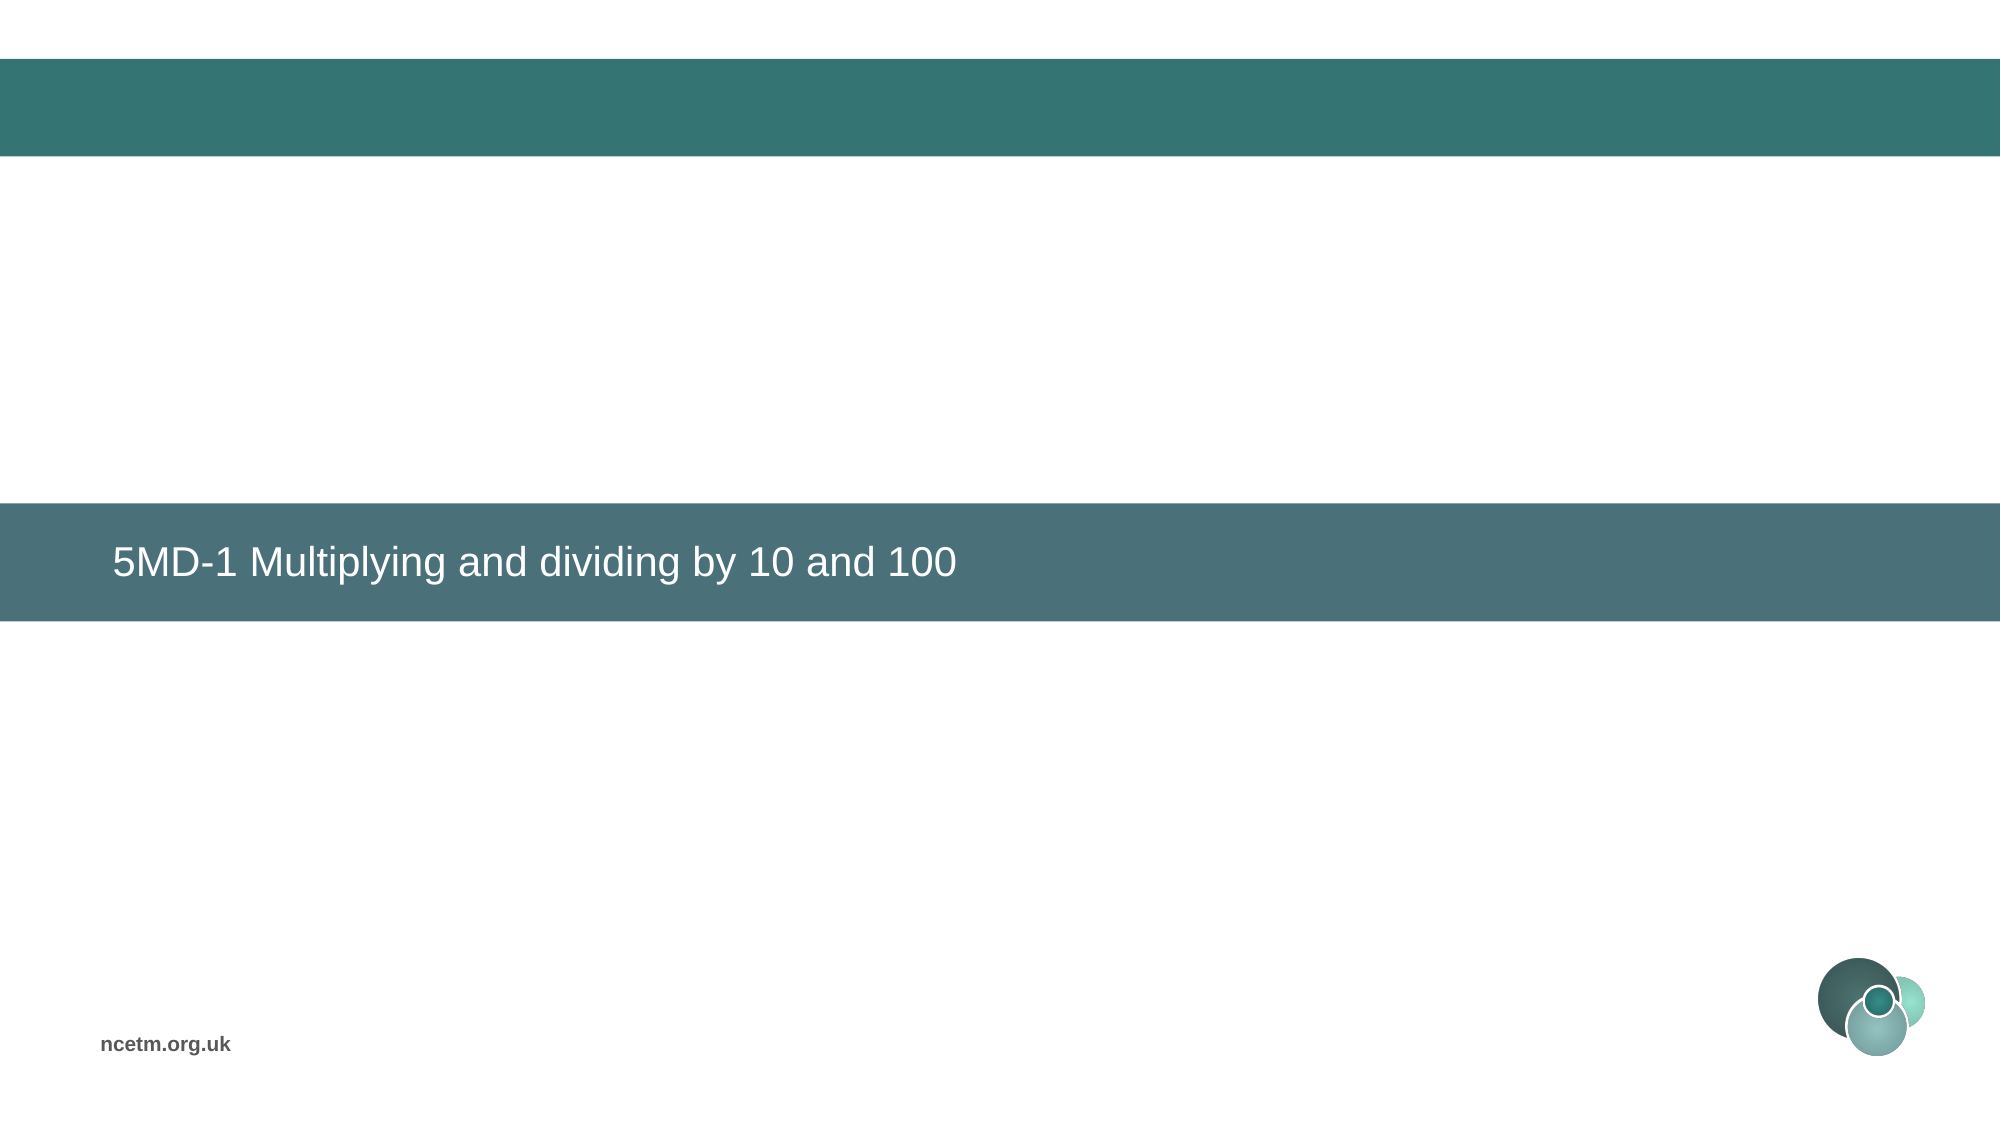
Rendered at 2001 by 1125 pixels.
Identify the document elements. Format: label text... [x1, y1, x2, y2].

text_box 5MD-1 Multiplying and dividing by 10 and 100 [97, 527, 1945, 598]
text_box [0, 503, 2000, 622]
picture [1818, 958, 1925, 1056]
